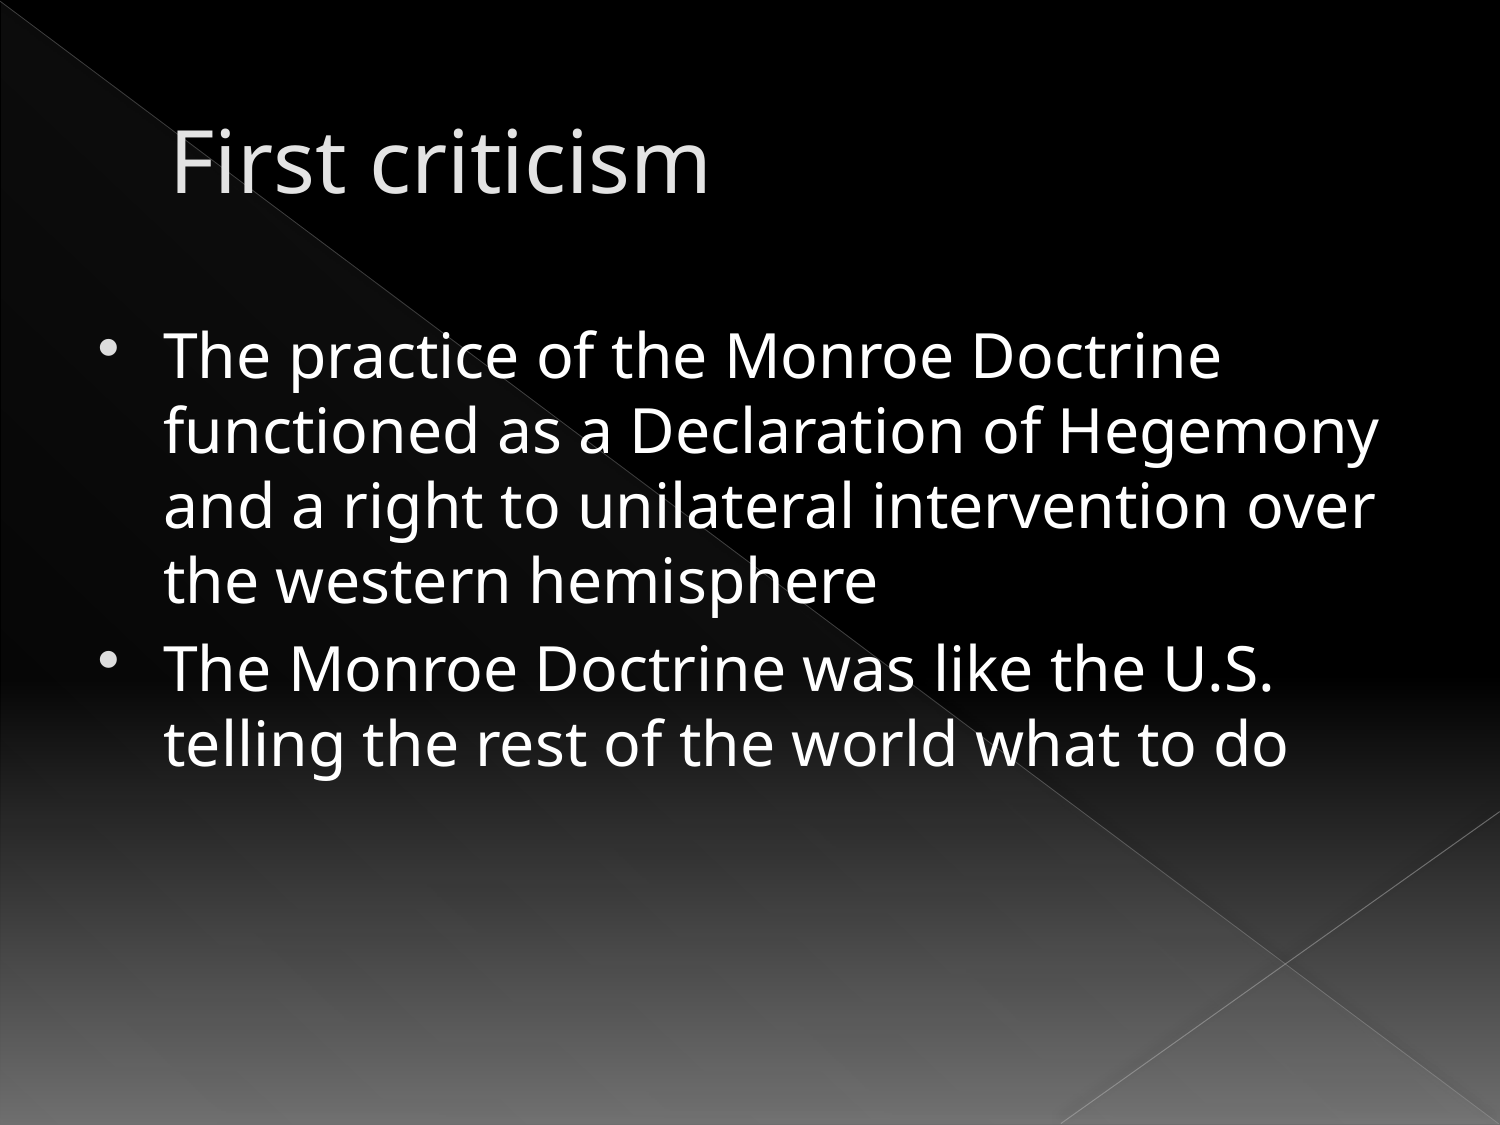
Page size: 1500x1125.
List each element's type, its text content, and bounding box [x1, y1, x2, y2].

list The practice of the Monroe Doctrine functioned as a Declaration of Hegemony and a right to unilateral intervention over the western hemisphere The Monroe Doctrine was like the U.S. telling the rest of the world what to do [75, 308, 1425, 1059]
title First criticism [75, 43, 1425, 274]
